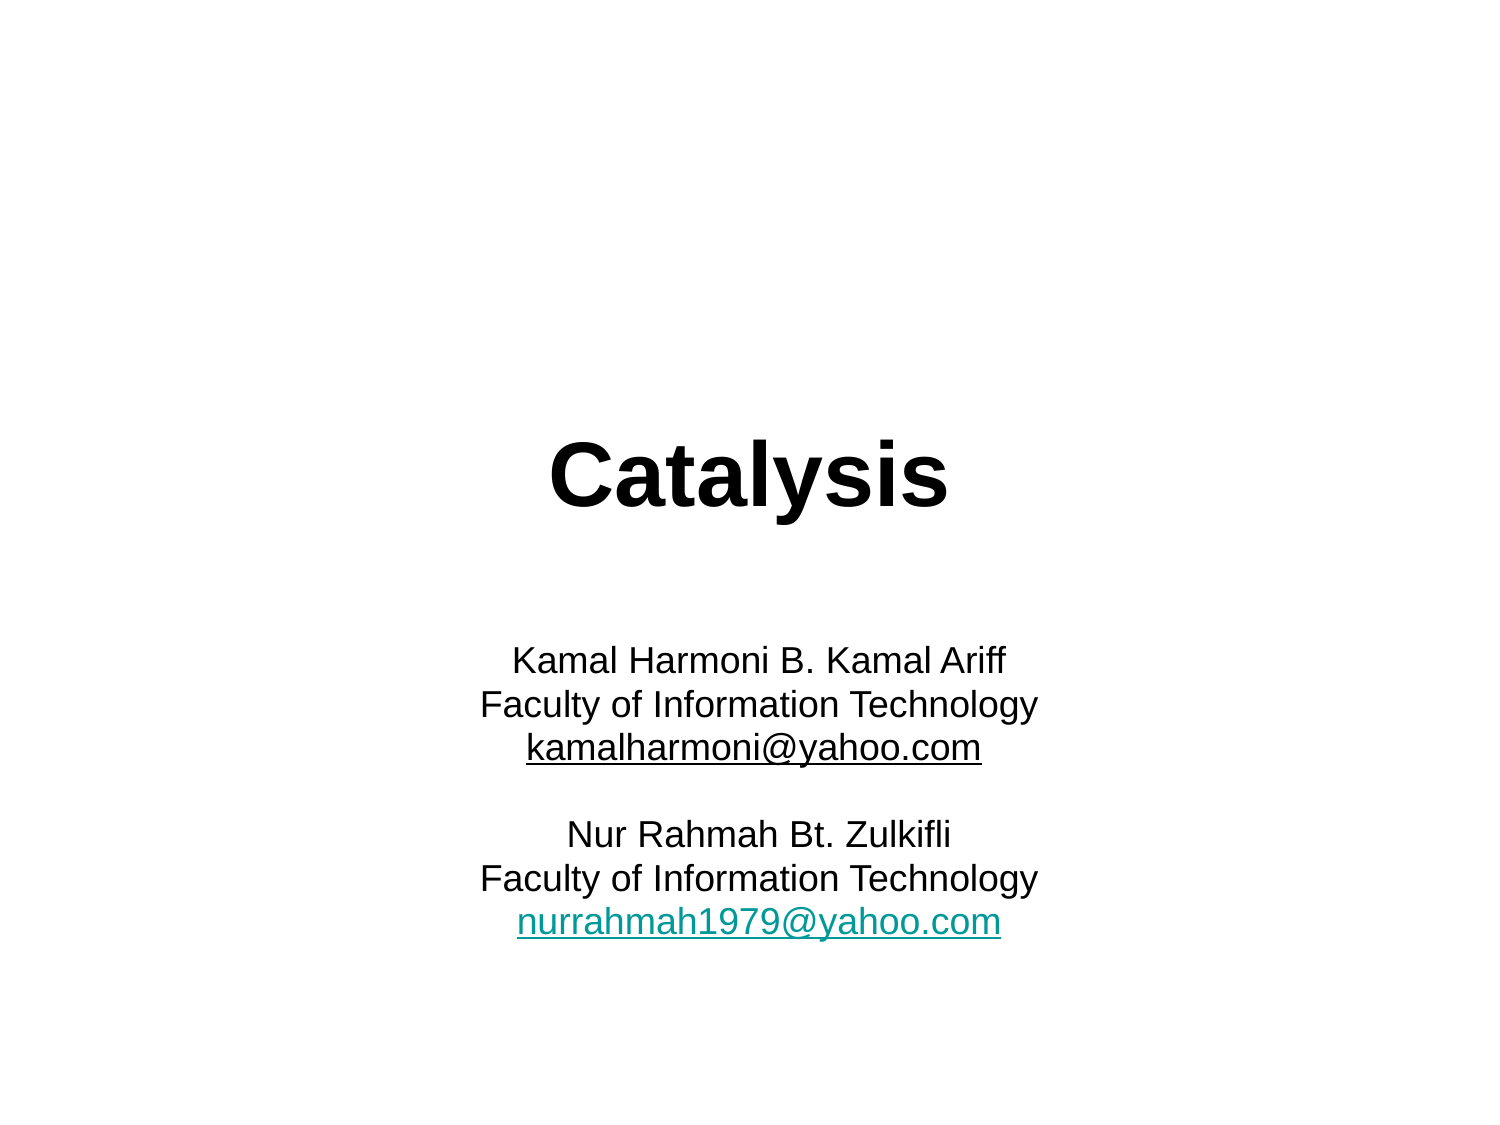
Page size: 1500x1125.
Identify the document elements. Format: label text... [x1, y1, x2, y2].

subtitle Kamal Harmoni B. Kamal Ariff Faculty of Information Technology kamalharmoni@yahoo.com Nur Rahmah Bt. Zulkifli Faculty of Information Technology nurrahmah1979@yahoo.com [224, 637, 1294, 1000]
title Catalysis [112, 349, 1388, 591]
